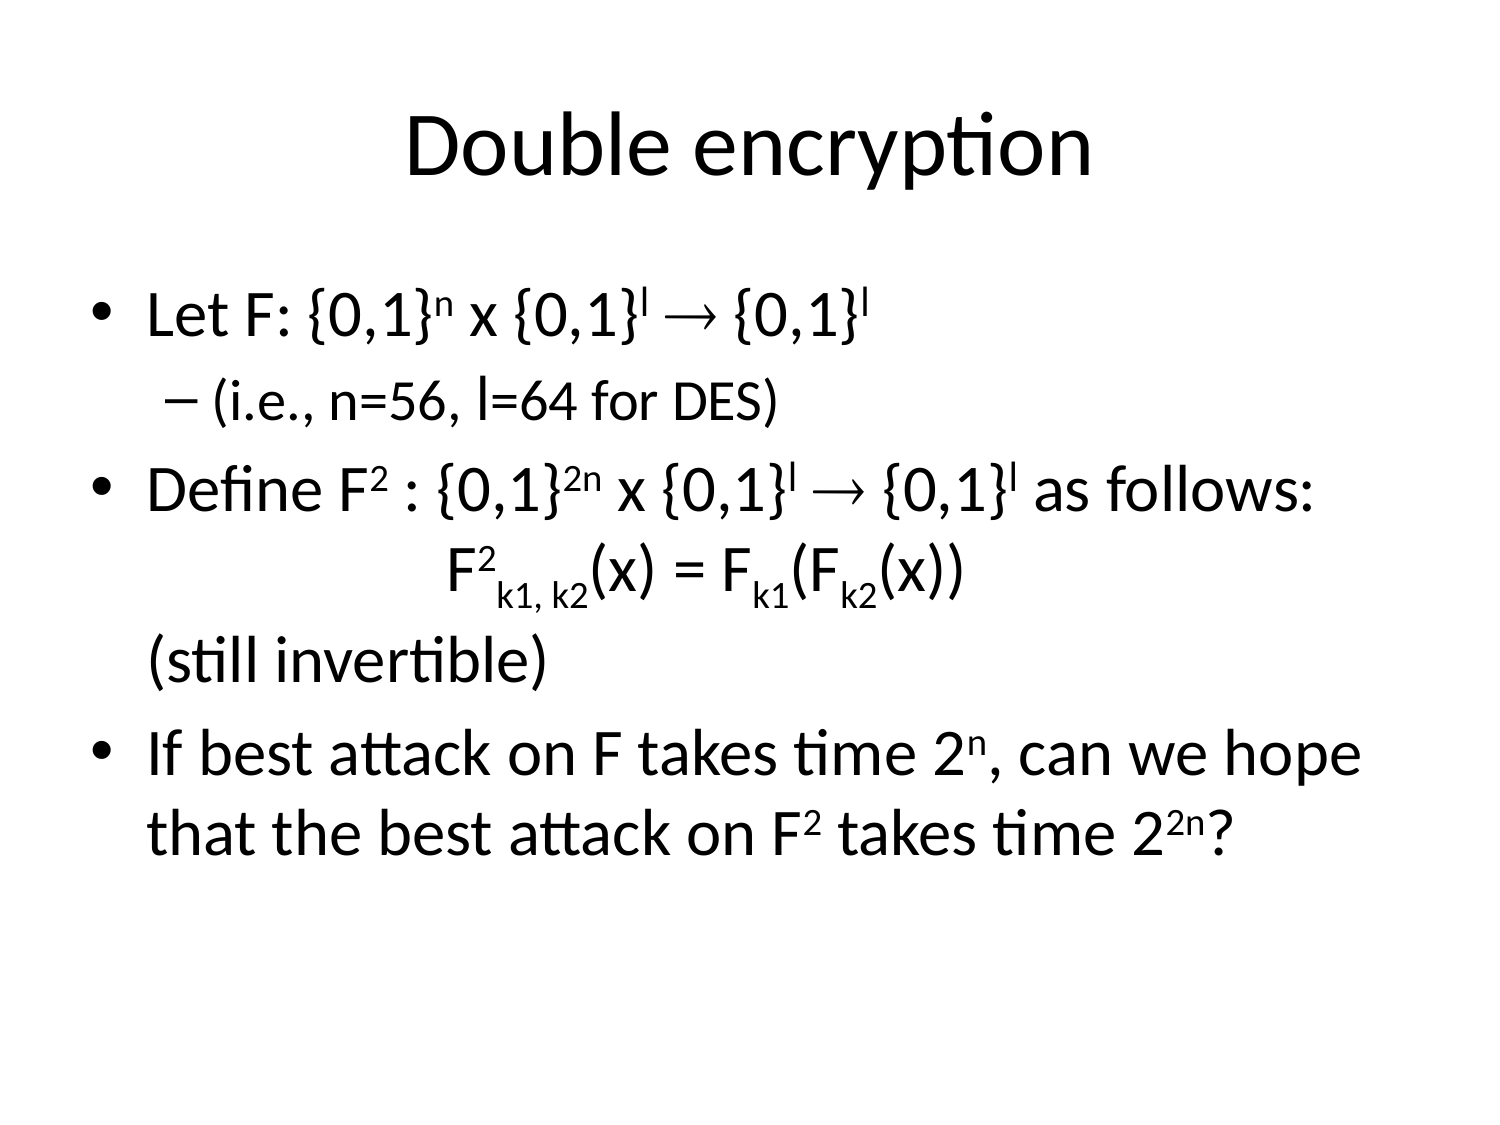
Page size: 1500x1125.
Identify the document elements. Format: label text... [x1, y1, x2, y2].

list Let F: {0,1}n x {0,1}l  {0,1}l (i.e., n=56, l=64 for DES) Define F2 : {0,1}2n x {0,1}l  {0,1}l as follows: F2k1, k2(x) = Fk1(Fk2(x)) (still invertible) If best attack on F takes time 2n, can we hope that the best attack on F2 takes time 22n? [75, 262, 1425, 1005]
title Double encryption [75, 45, 1425, 233]
